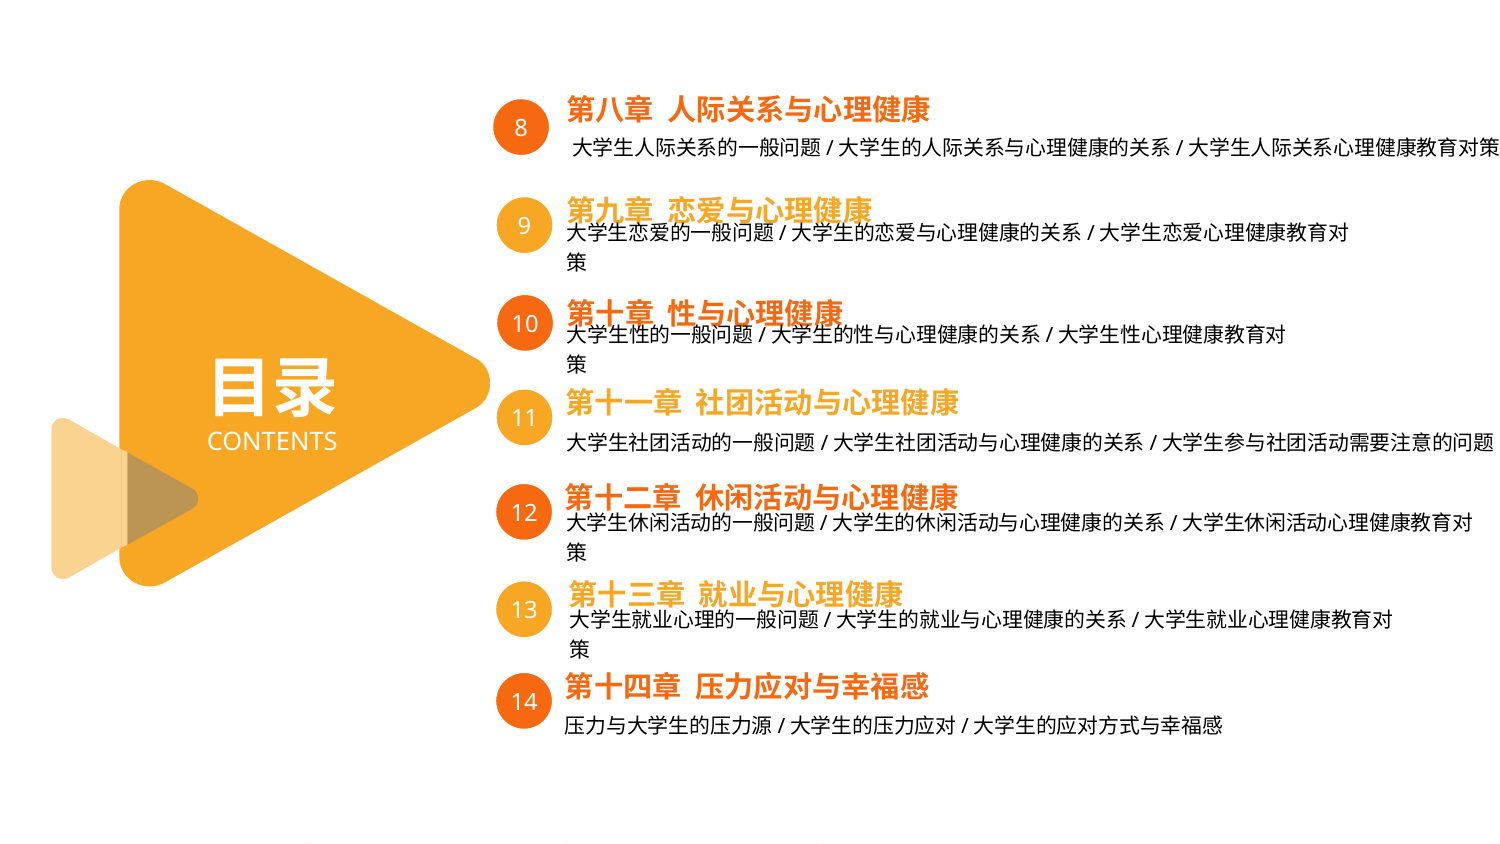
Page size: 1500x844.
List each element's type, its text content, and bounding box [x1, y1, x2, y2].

text_box 大学生休闲活动的一般问题/大学生的休闲活动与心理健康的关系/大学生休闲活动心理健康教育对策 [566, 504, 1483, 564]
text_box 9 [493, 194, 556, 257]
text_box 第十一章 社团活动与心理健康 [565, 389, 1005, 420]
text_box 第十章 性与心理健康 [566, 300, 1006, 327]
text_box 第十三章 就业与心理健康 [568, 581, 1008, 612]
text_box 压力与大学生的压力源/大学生的压力应对/大学生的应对方式与幸福感 [565, 693, 1295, 753]
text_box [51, 417, 199, 580]
text_box 11 [493, 386, 556, 449]
text_box 大学生性的一般问题/大学生的性与心理健康的关系/大学生性心理健康教育对策 [566, 327, 1297, 366]
text_box 大学生恋爱的一般问题/大学生的恋爱与心理健康的关系/大学生恋爱心理健康教育对策 [566, 221, 1356, 269]
text_box 大学生社团活动的一般问题/大学生社团活动与心理健康的关系/大学生参与社团活动需要注意的问题 [566, 410, 1500, 470]
text_box 14 [493, 669, 556, 732]
text_box 第九章 恋爱与心理健康 [566, 197, 1006, 221]
text_box 第十二章 休闲活动与心理健康 [565, 484, 1004, 514]
text_box 大学生就业心理的一般问题/大学生的就业与心理健康的关系/大学生就业心理健康教育对策 [569, 601, 1403, 662]
text_box 大学生人际关系的一般问题/大学生的人际关系与心理健康的关系/大学生人际关系心理健康教育对策 [572, 114, 1500, 174]
text_box 第十四章 压力应对与幸福感 [565, 673, 1004, 693]
text_box 第八章 人际关系与心理健康 [566, 96, 765, 126]
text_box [186, 344, 359, 456]
text_box 10 [494, 291, 557, 354]
text_box [119, 180, 491, 562]
text_box 12 [493, 480, 556, 543]
text_box 13 [493, 578, 556, 641]
text_box 8 [490, 96, 553, 159]
